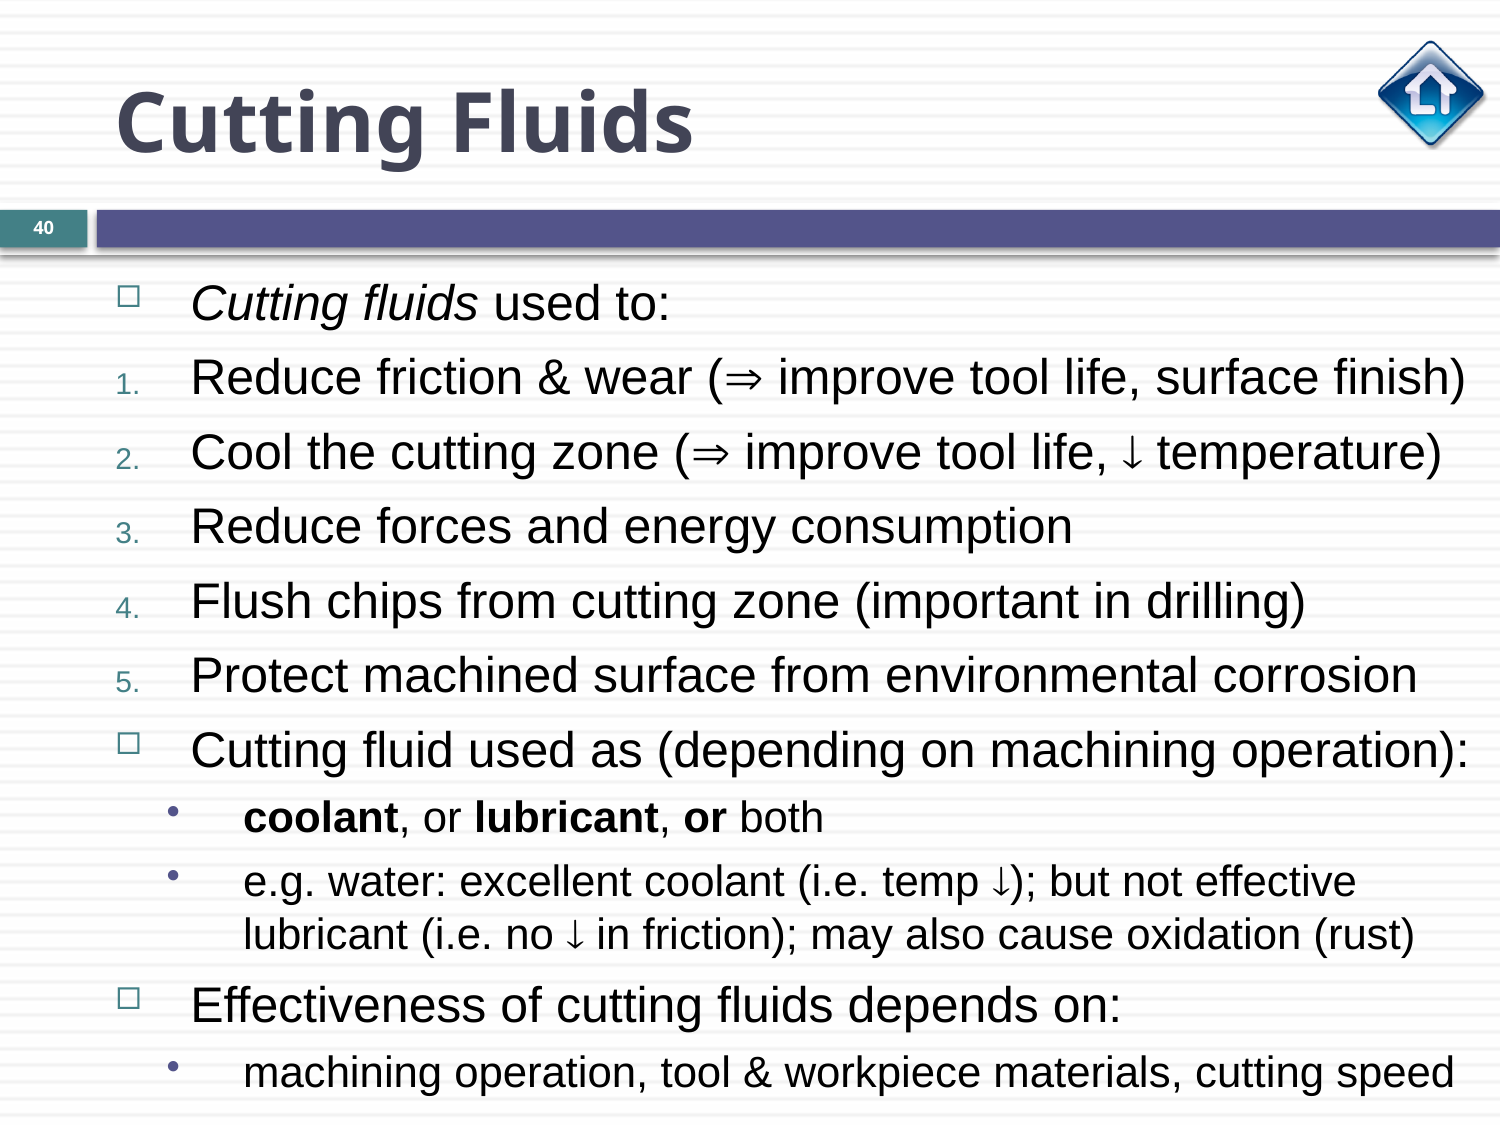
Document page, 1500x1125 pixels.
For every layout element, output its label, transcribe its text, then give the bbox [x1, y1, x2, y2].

title Cutting Fluids [99, 37, 1438, 200]
slide_number 40 [0, 208, 88, 249]
list Cutting fluids used to: Reduce friction & wear ( improve tool life, surface finish) Cool the cutting zone ( improve tool life,  temperature) Reduce forces and energy consumption Flush chips from cutting zone (important in drilling) Protect machined surface from environmental corrosion Cutting fluid used as (depending on machining operation): coolant, or lubricant, or both e.g. water: excellent coolant (i.e. temp ); but not effective lubricant (i.e. no  in friction); may also cause oxidation (rust) Effectiveness of cutting fluids depends on: machining operation, tool & workpiece materials, cutting speed [100, 262, 1500, 1125]
picture [1374, 37, 1488, 151]
